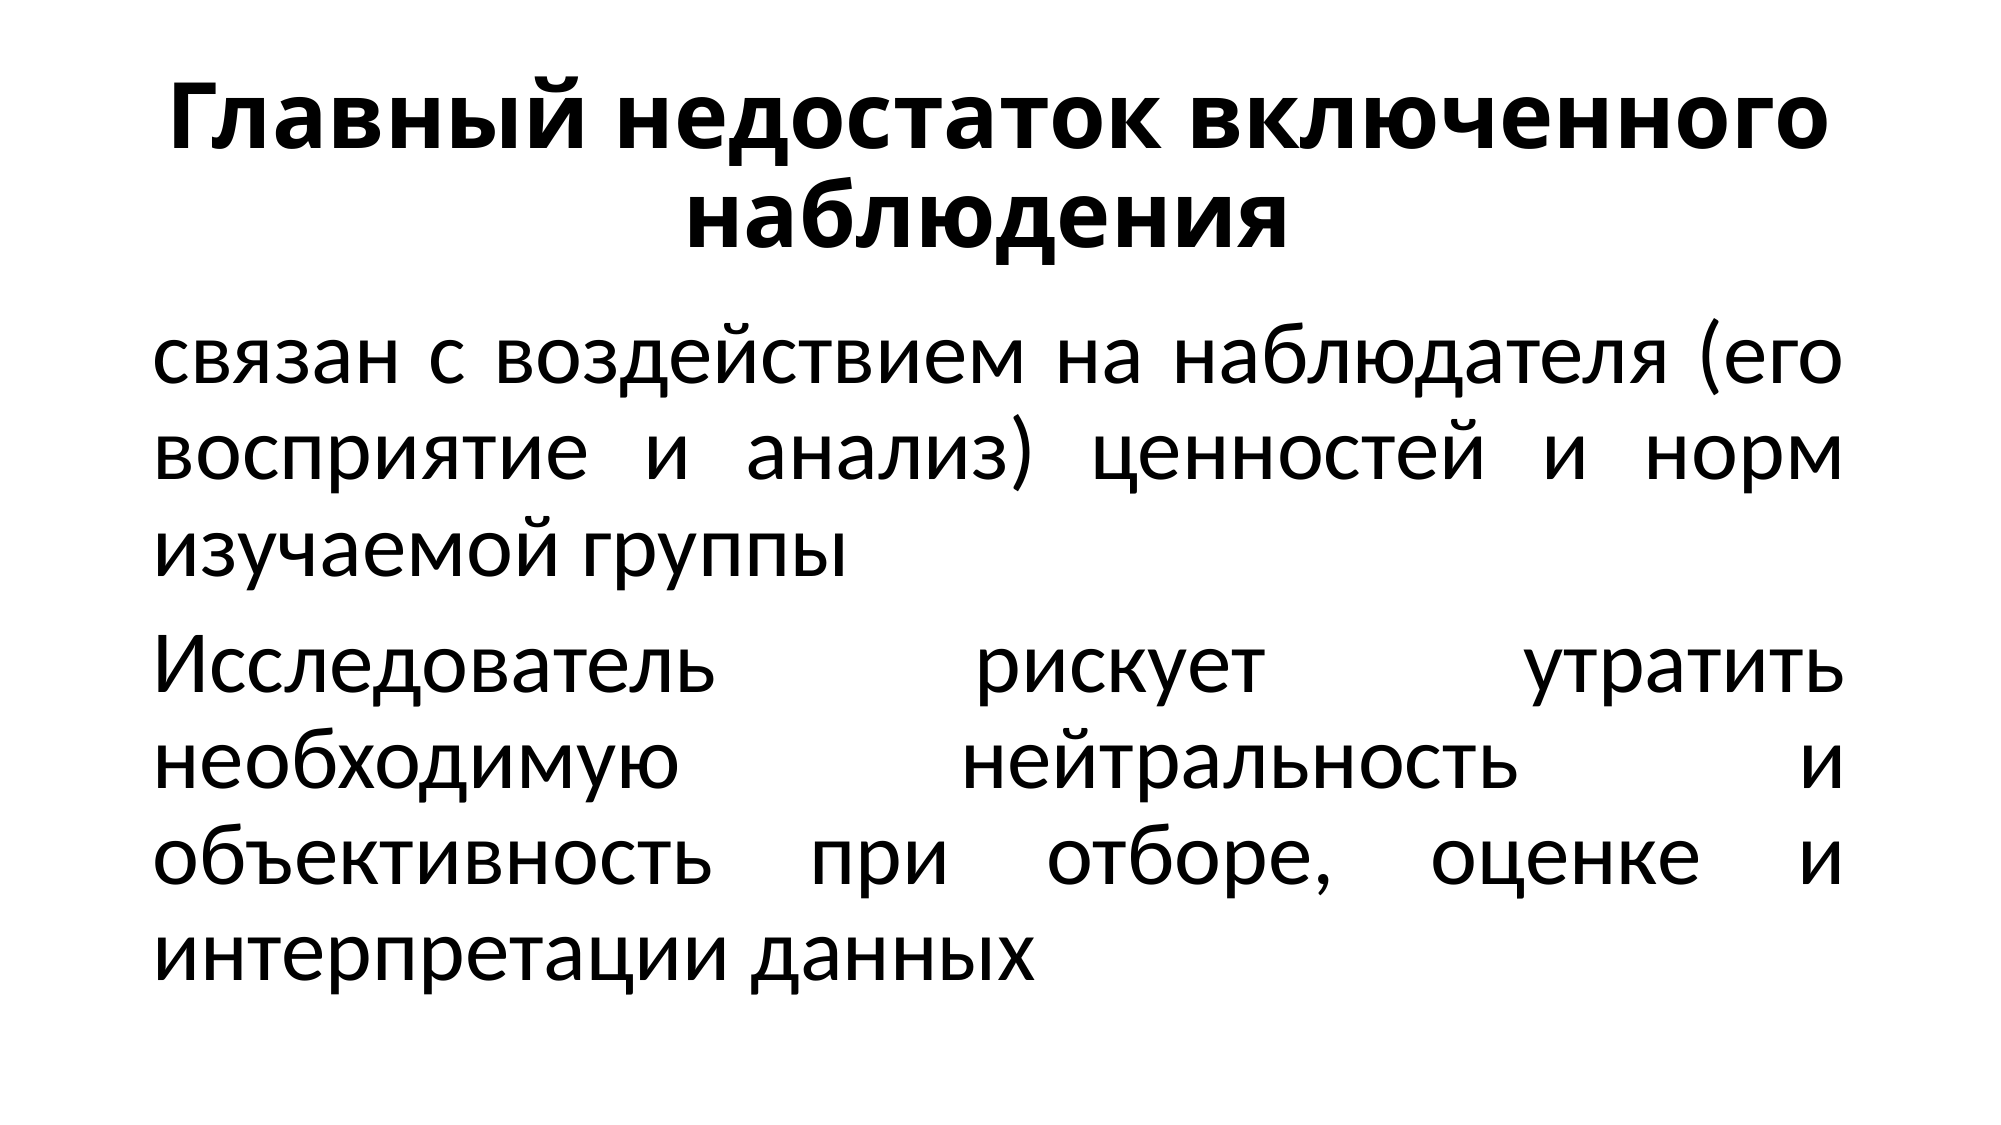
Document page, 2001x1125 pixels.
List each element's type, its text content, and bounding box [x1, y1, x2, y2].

list связан с воздействием на наблюдателя (его восприятие и анализ) ценностей и норм изучаемой группы Исследователь рискует утратить необходимую нейтральность и объективность при отборе, оценке и интерпретации данных [137, 299, 1863, 1014]
title Главный недостаток включенного наблюдения [137, 59, 1863, 278]
